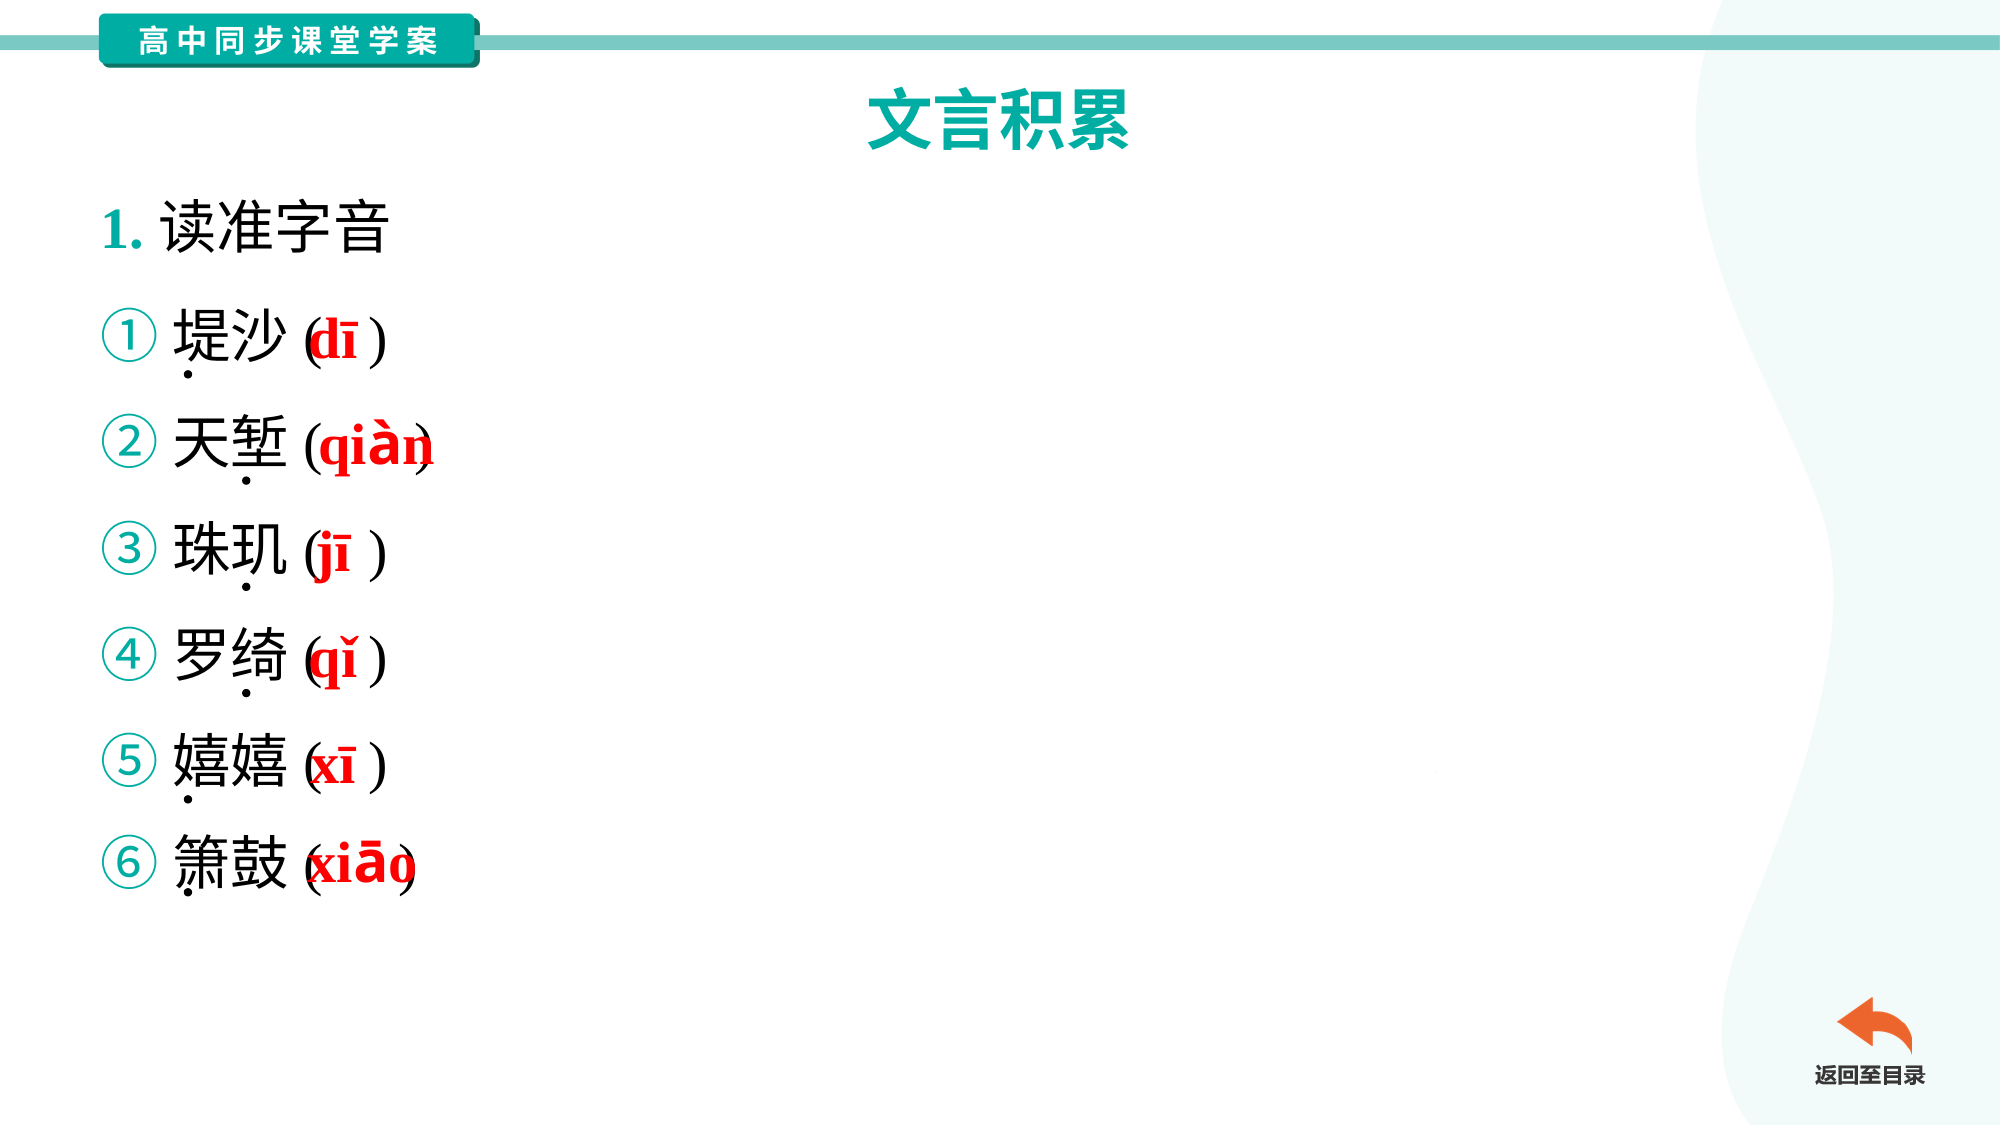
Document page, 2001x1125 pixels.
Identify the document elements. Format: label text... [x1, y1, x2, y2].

text_box [183, 795, 193, 804]
text_box [183, 370, 193, 379]
text_box qiàn [300, 370, 454, 465]
text_box ①堤沙( ) ②天堑( ) ③珠玑( ) ④罗绮( ) ⑤嬉嬉( ) ⑥箫鼓( ) [100, 262, 1899, 885]
text_box xī [289, 689, 378, 784]
text_box xiāo [289, 791, 436, 883]
text_box qǐ [287, 582, 379, 678]
text_box [242, 688, 251, 698]
text_box dī [287, 264, 379, 359]
text_box [183, 888, 193, 897]
text_box jī [293, 476, 372, 572]
text_box 文言积累 [100, 76, 1899, 156]
text_box 1.读准字音 [100, 156, 1899, 250]
picture [0, 0, 2000, 1125]
text_box [242, 476, 251, 485]
text_box [242, 582, 251, 592]
